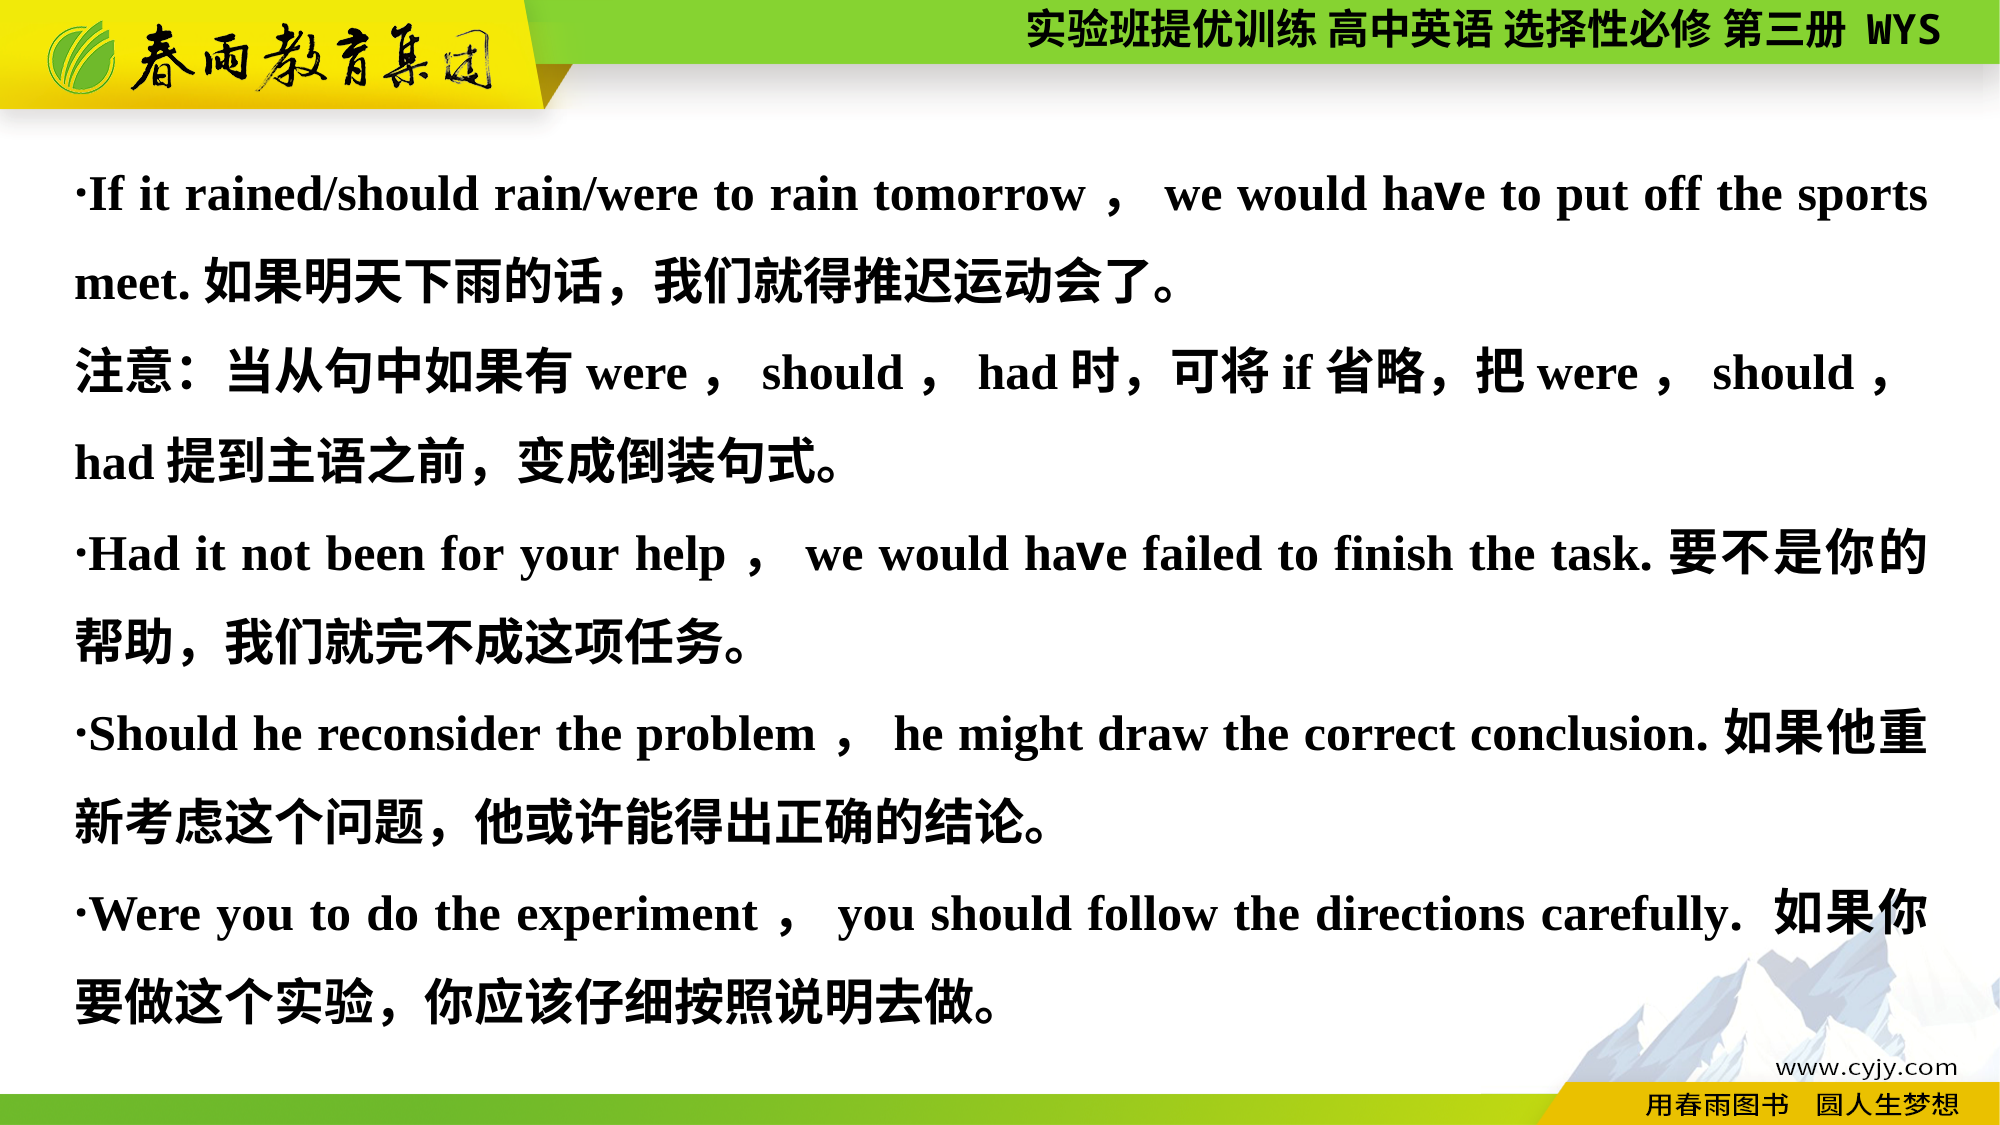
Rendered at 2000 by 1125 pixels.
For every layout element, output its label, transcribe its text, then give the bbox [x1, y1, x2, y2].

picture [0, 0, 2000, 1125]
list ·If it rained/should rain/were to rain tomorrow，we would have to put off the sports meet.如果明天下雨的话，我们就得推迟运动会了。 注意：当从句中如果有were，should，had时，可将if省略，把were，should，had提到主语之前，变成倒装句式。 ·Had it not been for your help，we would have failed to finish the task.要不是你的帮助，我们就完不成这项任务。 ·Should he reconsider the problem，he might draw the correct conclusion.如果他重新考虑这个问题，他或许能得出正确的结论。 ·Were you to do the experiment，you should follow the directions carefully. 如果你要做这个实验，你应该仔细按照说明去做。 [59, 122, 1944, 1047]
